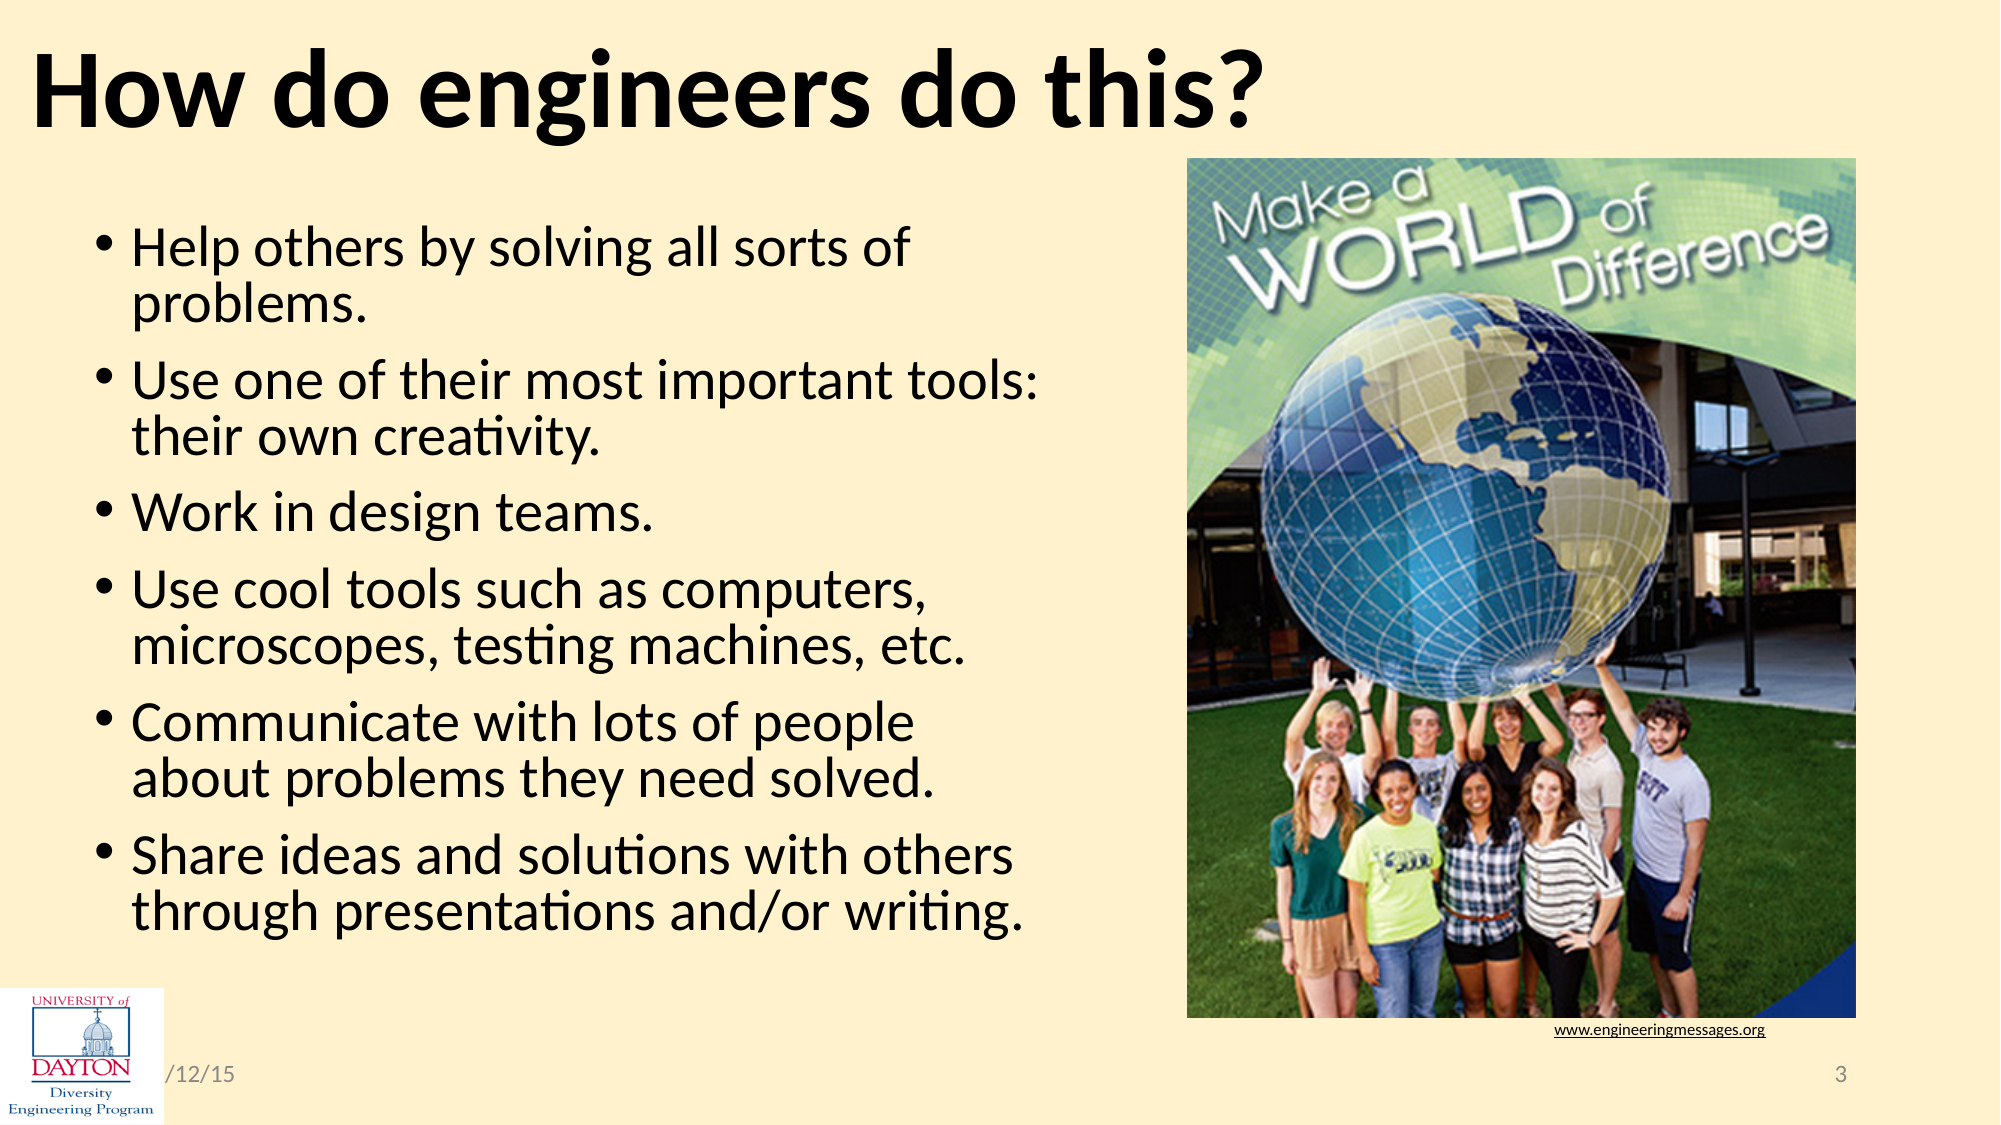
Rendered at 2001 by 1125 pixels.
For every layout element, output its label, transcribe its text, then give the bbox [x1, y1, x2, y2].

picture [1186, 158, 1856, 1018]
picture [0, 988, 165, 1125]
text_box www.engineeringmessages.org [1539, 1027, 1789, 1047]
title How do engineers do this? [16, 9, 1742, 174]
list Help others by solving all sorts of problems. Use one of their most important tools: their own creativity. Work in design teams. Use cool tools such as computers, microscopes, testing machines, etc. Communicate with lots of people about problems they need solved. Share ideas and solutions with others through presentations and/or writing. [79, 214, 1056, 997]
